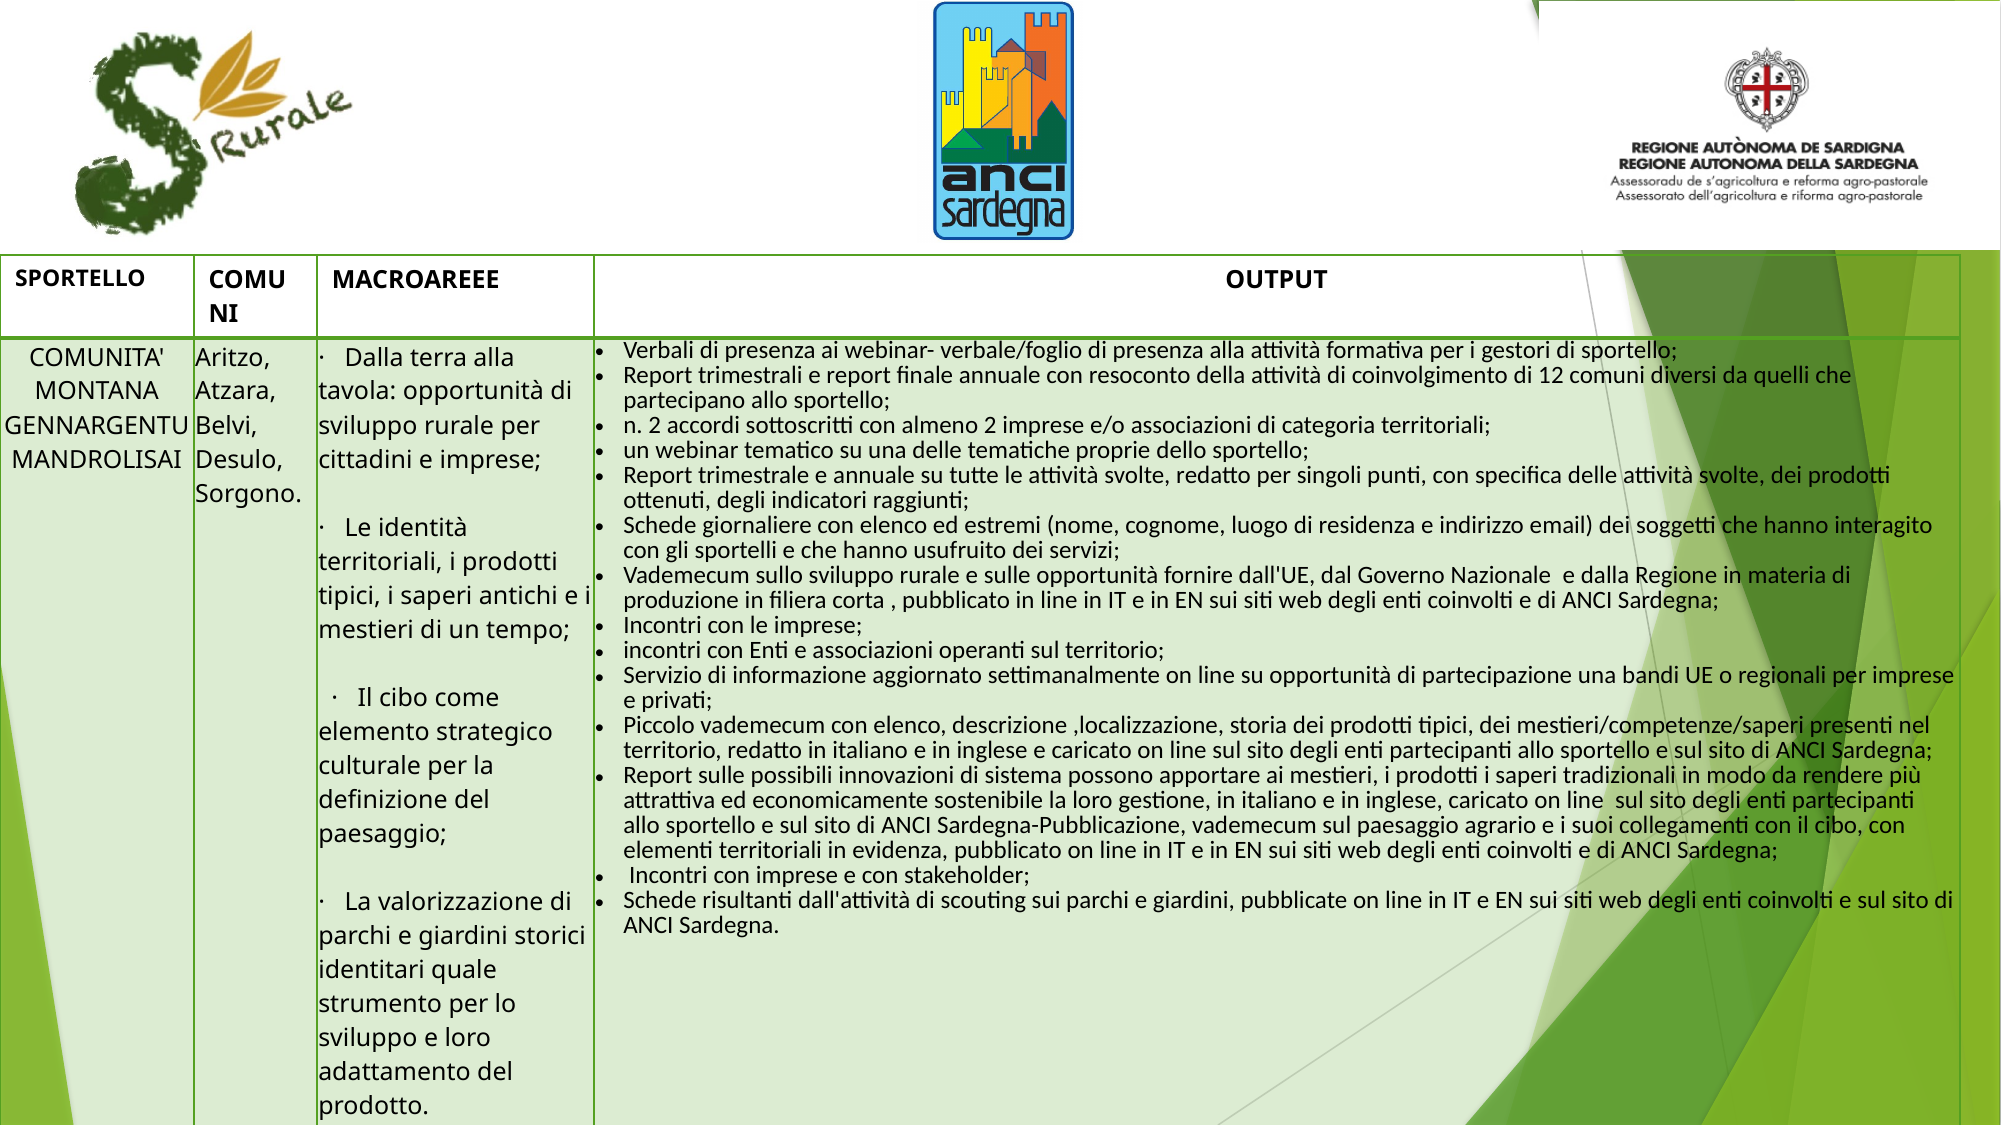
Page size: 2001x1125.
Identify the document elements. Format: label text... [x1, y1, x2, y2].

table_header COMUNI [195, 266, 316, 336]
table_header SPORTELLO [1, 256, 193, 336]
picture [39, 6, 377, 256]
table_cell Aritzo, Atzara, Belvi, Desulo, Sorgono. [195, 340, 316, 1125]
table_cell Verbali di presenza ai webinar- verbale/foglio di presenza alla attività formativa per i gestori di sportello; Report trimestrali e report finale annuale con resoconto della attività di coinvolgimento di 12 comuni diversi da quelli che partecipano allo sportello; n. 2 accordi sottoscritti con almeno 2 imprese e/o associazioni di categoria territoriali; un webinar tematico su una delle tematiche proprie dello sportello; Report trimestrale e annuale su tutte le attività svolte, redatto per singoli punti, con specifica delle attività svolte, dei prodotti ottenuti, degli indicatori raggiunti; Schede giornaliere con elenco ed estremi (nome, cognome, luogo di residenza e indirizzo email) dei soggetti che hanno interagito con gli sportelli e che hanno usufruito dei servizi; Vademecum sullo sviluppo rurale e sulle opportunità fornire dall'UE, dal Governo Nazionale e dalla Regione in materia di produzione in filiera corta , pubblicato in line in IT e in EN sui siti web degli enti coinvolti e di ANCI Sardegna; Incontri con le imprese; incontri con Enti e associazioni operanti sul territorio; Servizio di informazione aggiornato settimanalmente on line su opportunità di partecipazione una bandi UE o regionali per imprese e privati; Piccolo vademecum con elenco, descrizione ,localizzazione, storia dei prodotti tipici, dei mestieri/competenze/saperi presenti nel territorio, redatto in italiano e in inglese e caricato on line sul sito degli enti partecipanti allo sportello e sul sito di ANCI Sardegna; Report sulle possibili innovazioni di sistema possono apportare ai mestieri, i prodotti i saperi tradizionali in modo da rendere più attrattiva ed economicamente sostenibile la loro gestione, in italiano e in inglese, caricato on line sul sito degli enti partecipanti allo sportello e sul sito di ANCI Sardegna-Pubblicazione, vademecum sul paesaggio agrario e i suoi collegamenti con il cibo, con elementi territoriali in evidenza, pubblicato on line in IT e in EN sui siti web degli enti coinvolti e di ANCI Sardegna; Incontri con imprese e con stakeholder; Schede risultanti dall'attività di scouting sui parchi e giardini, pubblicate on line in IT e EN sui siti web degli enti coinvolti e sul sito di ANCI Sardegna. [595, 340, 1959, 1125]
table_cell · Dalla terra alla tavola: opportunità di sviluppo rurale per cittadini e imprese; · Le identità territoriali, i prodotti tipici, i saperi antichi e i mestieri di un tempo; · Il cibo come elemento strategico culturale per la definizione del paesaggio; · La valorizzazione di parchi e giardini storici identitari quale strumento per lo sviluppo e loro adattamento del prodotto. [318, 340, 593, 1125]
picture [917, 1, 1083, 244]
picture [1538, 1, 2000, 251]
table_header MACROAREEE [318, 256, 593, 336]
table_cell COMUNITA' MONTANA GENNARGENTU MANDROLISAI [1, 340, 193, 1125]
table_header OUTPUT [595, 256, 1959, 336]
